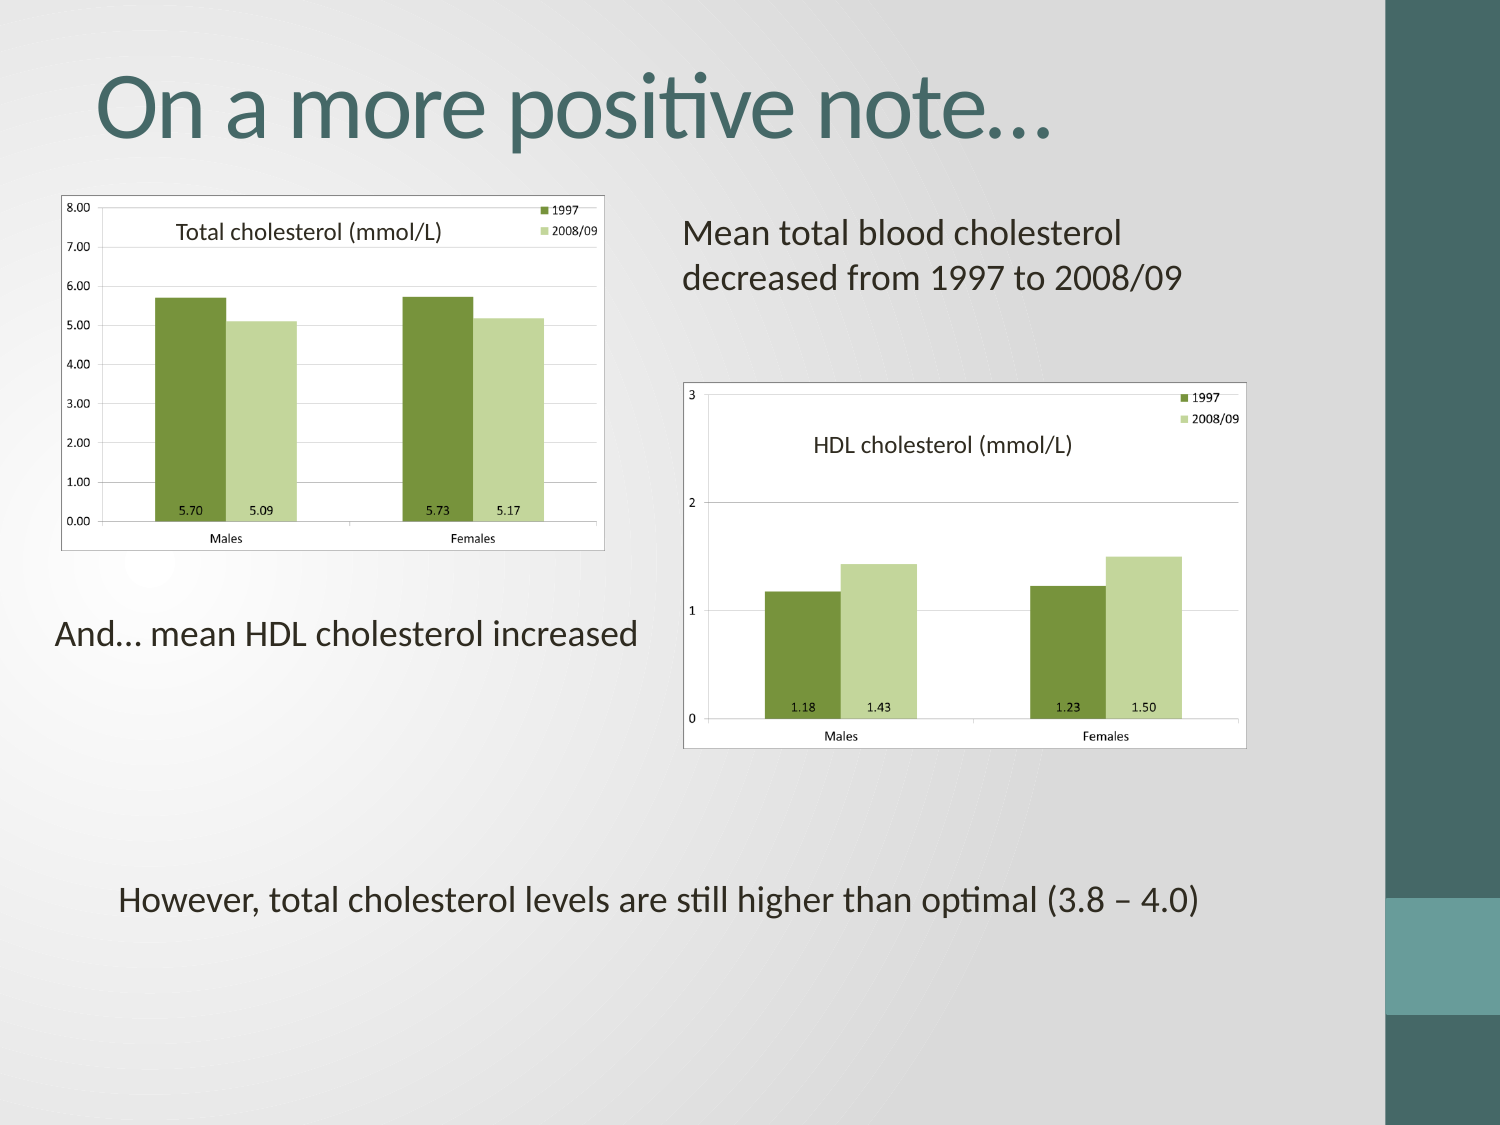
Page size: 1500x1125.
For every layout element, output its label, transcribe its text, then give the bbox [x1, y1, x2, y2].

title On a more positive note… [80, 6, 1331, 194]
text_box And… mean HDL cholesterol increased [39, 601, 655, 707]
text_box However, total cholesterol levels are still higher than optimal (3.8 – 4.0) [103, 822, 1216, 972]
text_box Mean total blood cholesterol decreased from 1997 to 2008/09 [667, 200, 1247, 306]
picture [683, 381, 1247, 750]
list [61, 195, 606, 551]
